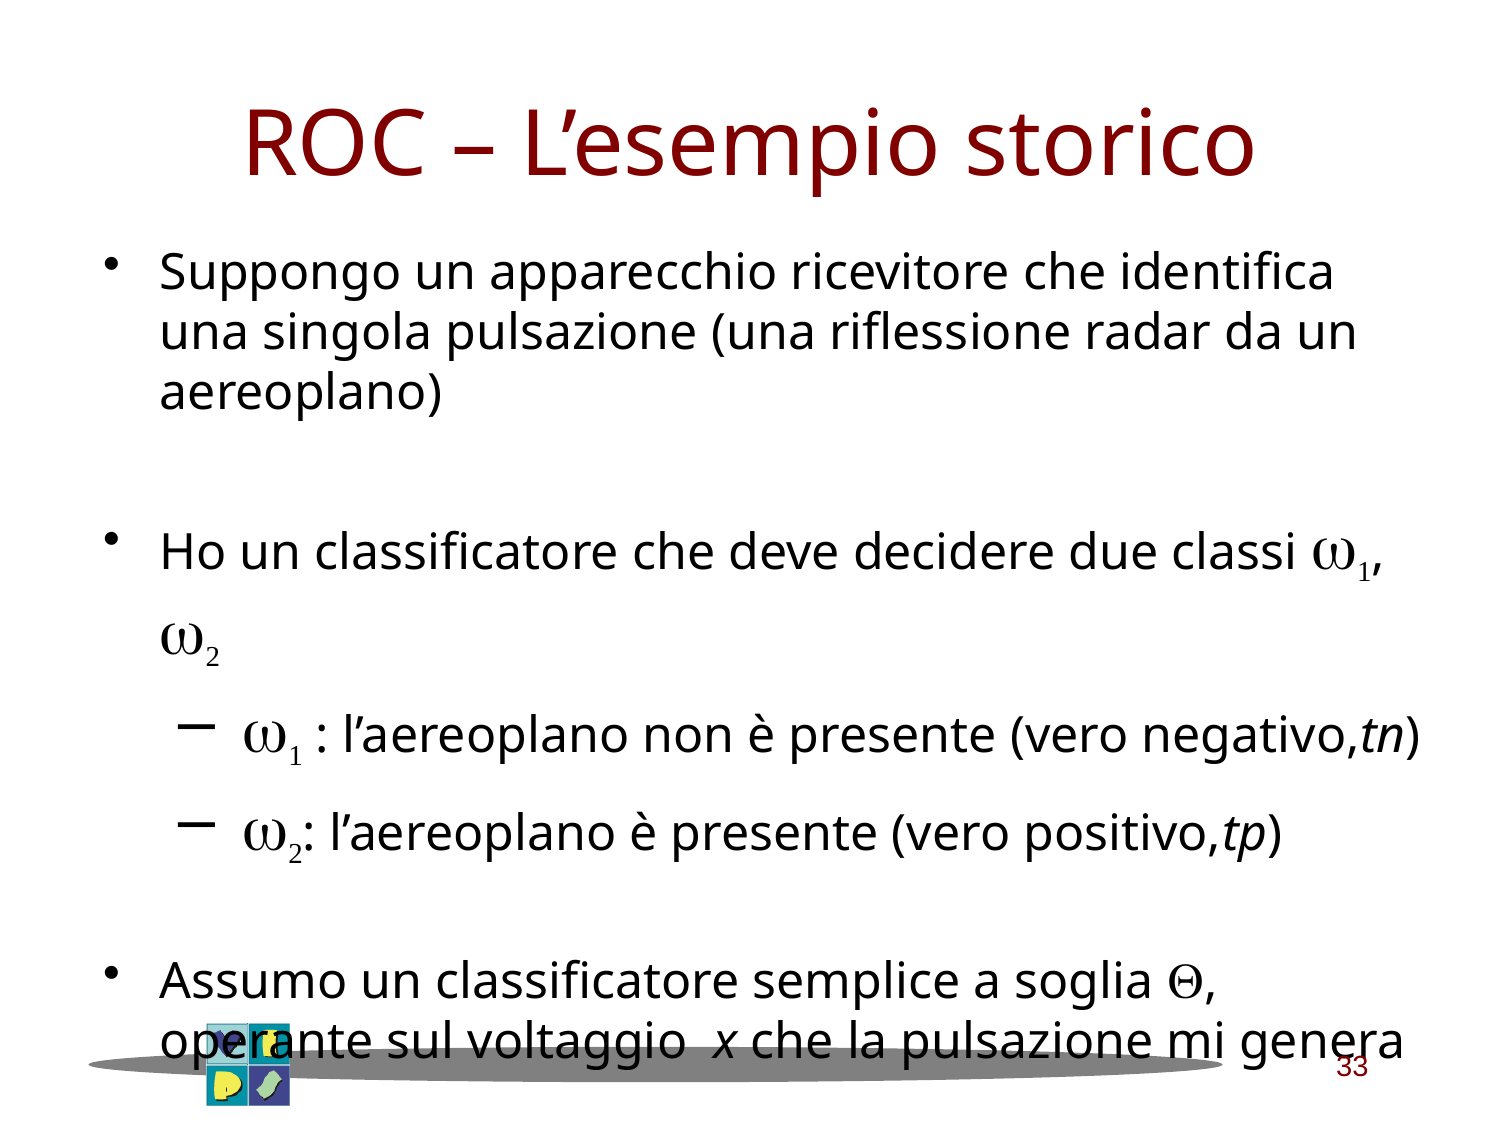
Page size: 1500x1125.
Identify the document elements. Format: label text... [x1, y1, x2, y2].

title ROC – L’esempio storico [75, 45, 1425, 233]
list Suppongo un apparecchio ricevitore che identifica una singola pulsazione (una riflessione radar da un aereoplano) Ho un classificatore che deve decidere due classi w1, w2 w1 : l’aereoplano non è presente (vero negativo,tn) w2: l’aereoplano è presente (vero positivo,tp) Assumo un classificatore semplice a soglia Q, operante sul voltaggio x che la pulsazione mi genera [88, 231, 1439, 975]
slide_number 33 [1033, 1039, 1384, 1118]
picture [206, 1023, 290, 1106]
